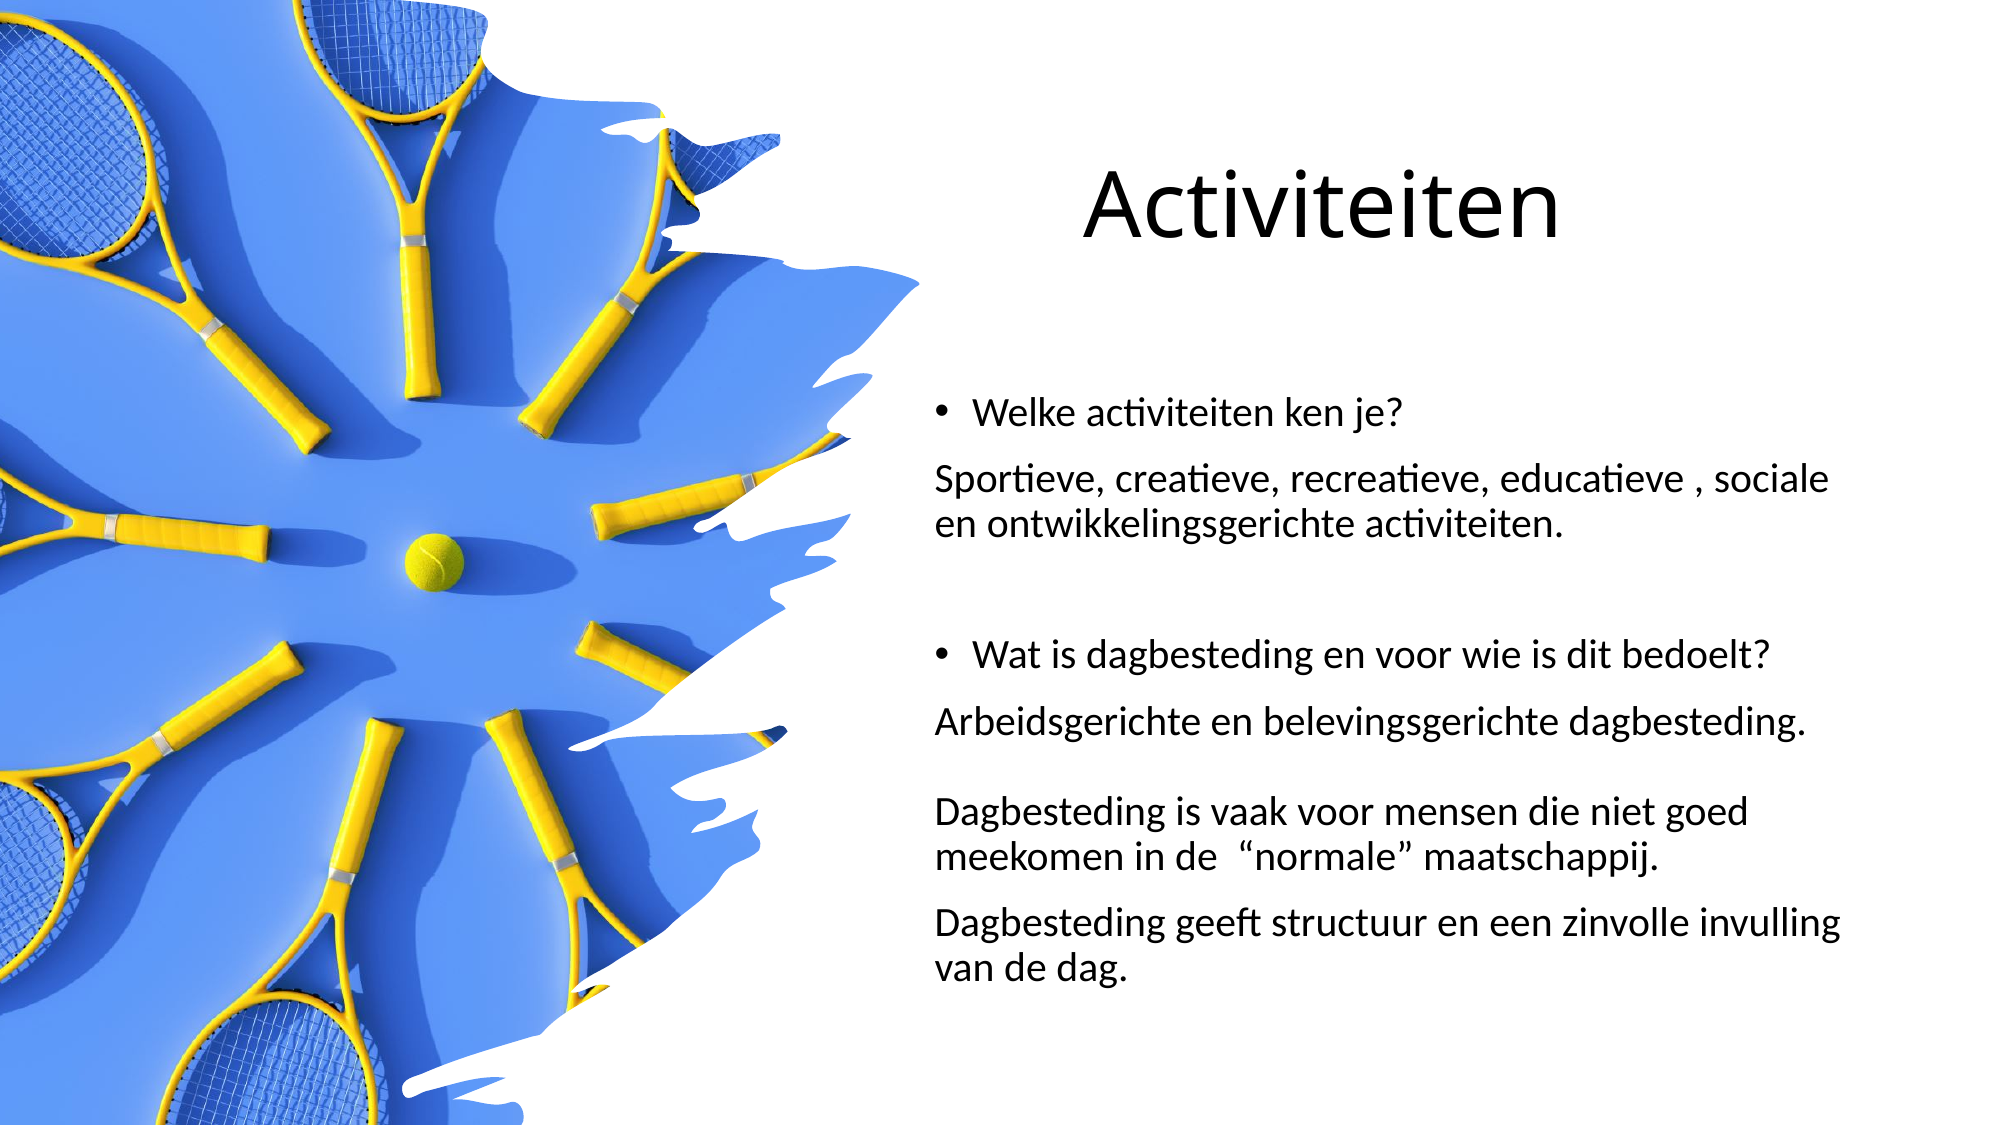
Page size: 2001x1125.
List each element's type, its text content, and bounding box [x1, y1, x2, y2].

picture [0, 0, 920, 1125]
title Activiteiten [1068, 59, 1863, 357]
text_box [920, 0, 2000, 1125]
list Welke activiteiten ken je? Sportieve, creatieve, recreatieve, educatieve , sociale en ontwikkelingsgerichte activiteiten. Wat is dagbesteding en voor wie is dit bedoelt? Arbeidsgerichte en belevingsgerichte dagbesteding. Dagbesteding is vaak voor mensen die niet goed meekomen in de “normale” maatschappij. Dagbesteding geeft structuur en een zinvolle invulling van de dag. [920, 382, 1863, 1014]
